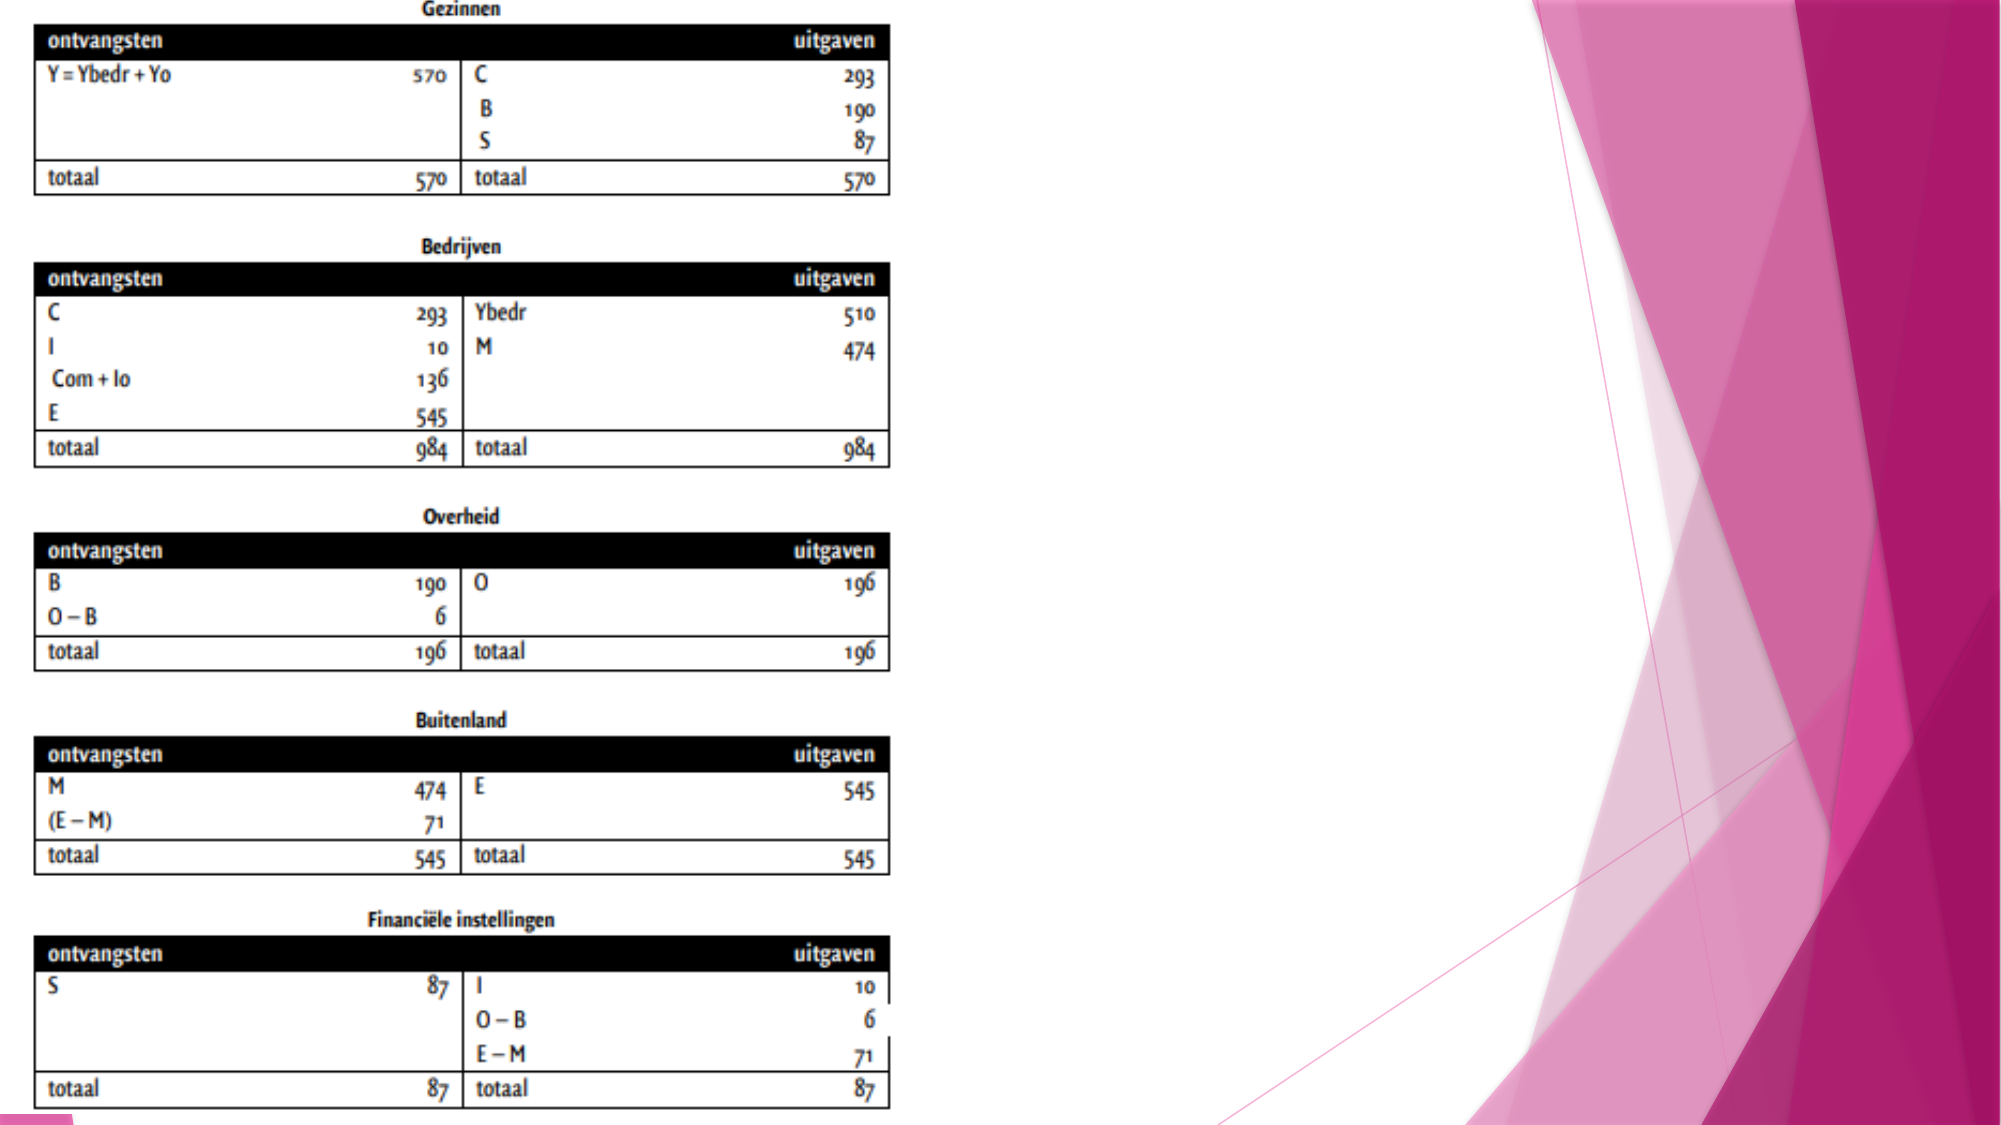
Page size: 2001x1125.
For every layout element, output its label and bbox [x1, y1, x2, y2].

picture [0, 0, 926, 1114]
